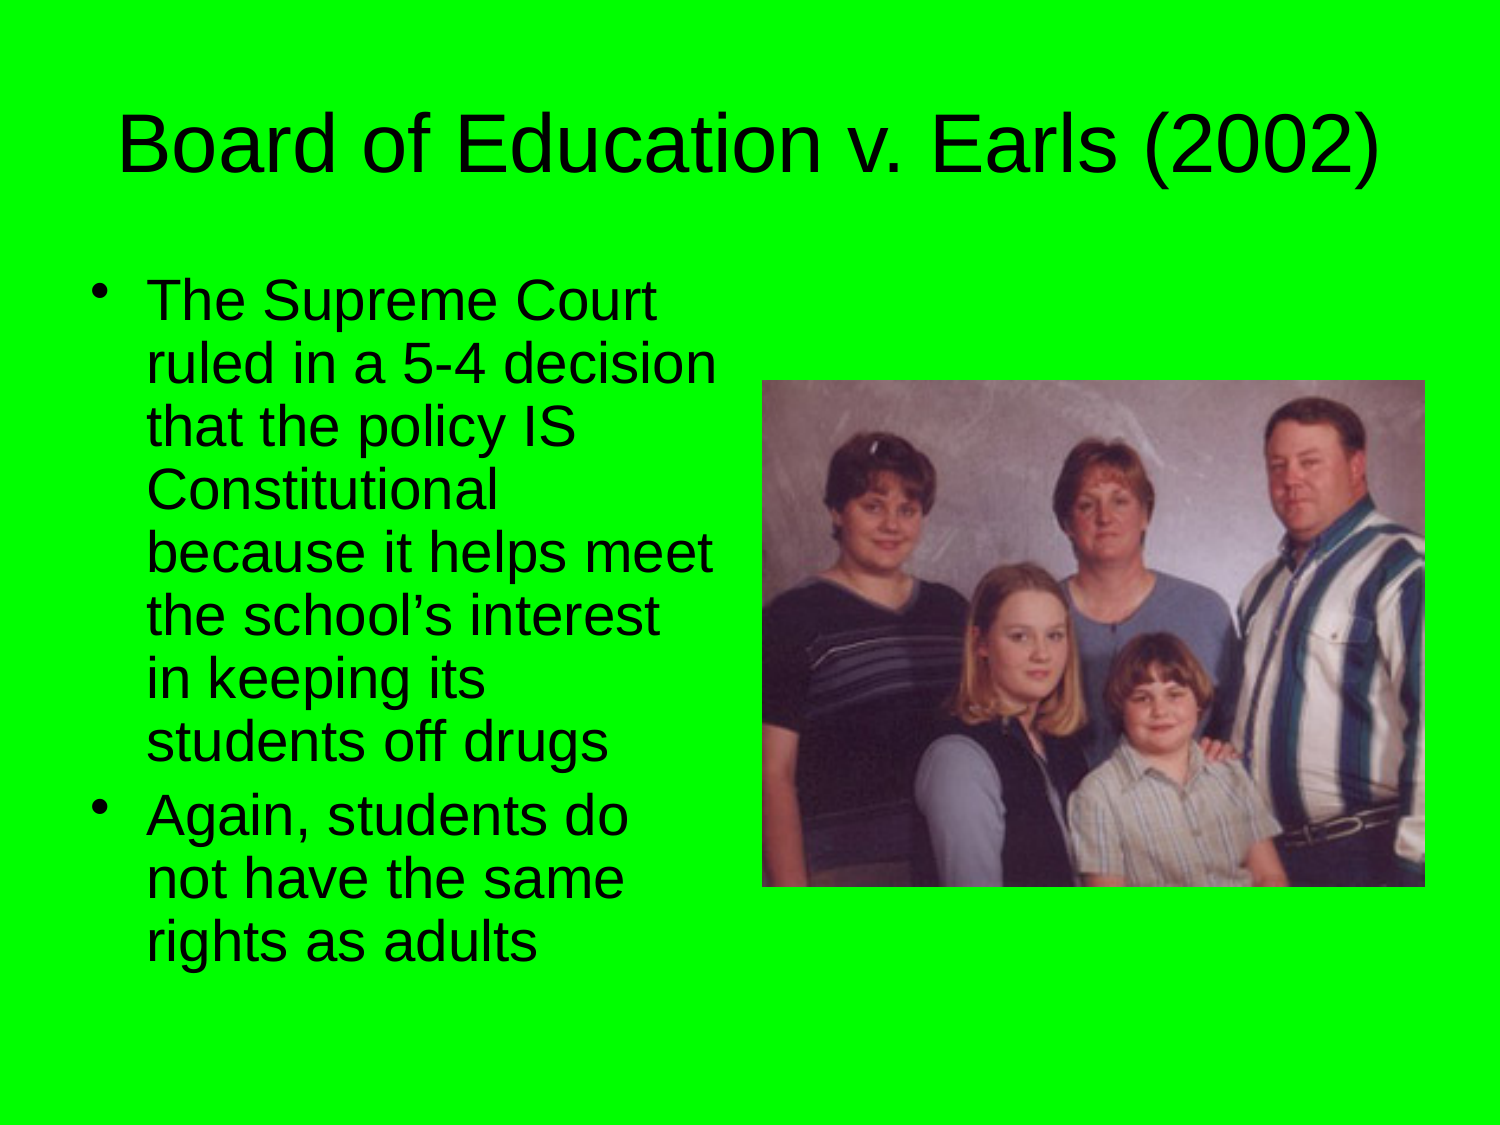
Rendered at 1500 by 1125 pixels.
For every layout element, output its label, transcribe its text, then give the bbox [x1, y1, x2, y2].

title Board of Education v. Earls (2002) [75, 45, 1425, 233]
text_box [762, 380, 1426, 888]
list The Supreme Court ruled in a 5-4 decision that the policy IS Constitutional because it helps meet the school’s interest in keeping its students off drugs Again, students do not have the same rights as adults [75, 262, 738, 1005]
